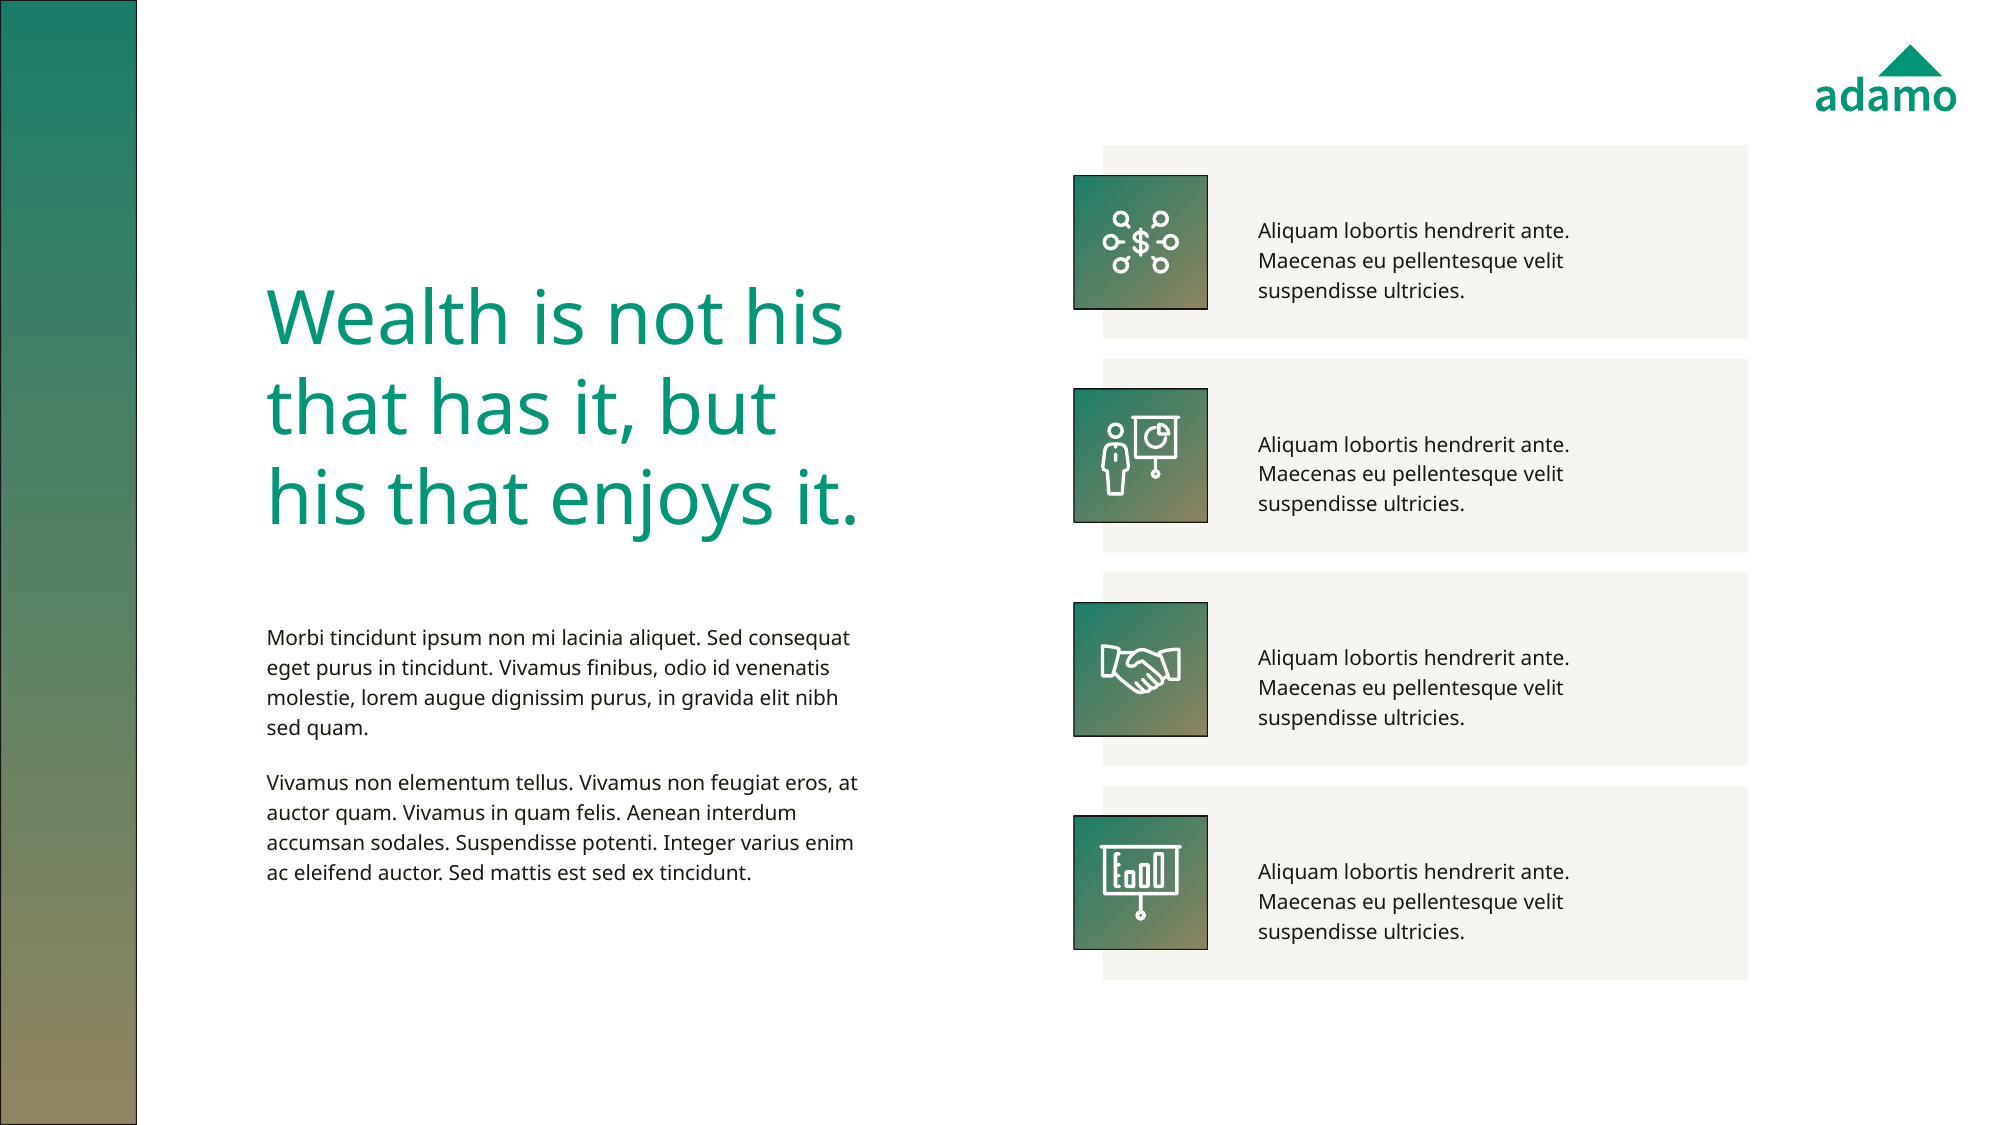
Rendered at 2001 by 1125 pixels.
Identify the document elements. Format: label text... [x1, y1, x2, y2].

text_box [1816, 44, 1957, 112]
list Aliquam lobortis hendrerit ante. Maecenas eu pellentesque velit suspendisse ultricies. [1243, 632, 1665, 707]
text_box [1073, 602, 1208, 737]
text_box [1102, 571, 1749, 767]
text_box [1102, 358, 1749, 554]
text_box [1073, 388, 1208, 523]
list Morbi tincidunt ipsum non mi lacinia aliquet. Sed consequat eget purus in tincidunt. Vivamus finibus, odio id venenatis molestie, lorem augue dignissim purus, in gravida elit nibh sed quam. Vivamus non elementum tellus. Vivamus non feugiat eros, at auctor quam. Vivamus in quam felis. Aenean interdum accumsan sodales. Suspendisse potenti. Integer varius enim ac eleifend auctor. Sed mattis est sed ex tincidunt. [251, 612, 893, 863]
list Aliquam lobortis hendrerit ante. Maecenas eu pellentesque velit suspendisse ultricies. [1243, 845, 1665, 920]
title Wealth is not his that has it, but his that enjoys it. [251, 262, 893, 550]
text_box [1102, 144, 1749, 340]
list Aliquam lobortis hendrerit ante. Maecenas eu pellentesque velit suspendisse ultricies. [1243, 205, 1665, 279]
text_box [1102, 785, 1749, 981]
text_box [1073, 175, 1208, 310]
list Aliquam lobortis hendrerit ante. Maecenas eu pellentesque velit suspendisse ultricies. [1243, 418, 1665, 493]
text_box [1073, 815, 1208, 950]
text_box [0, 0, 138, 1125]
